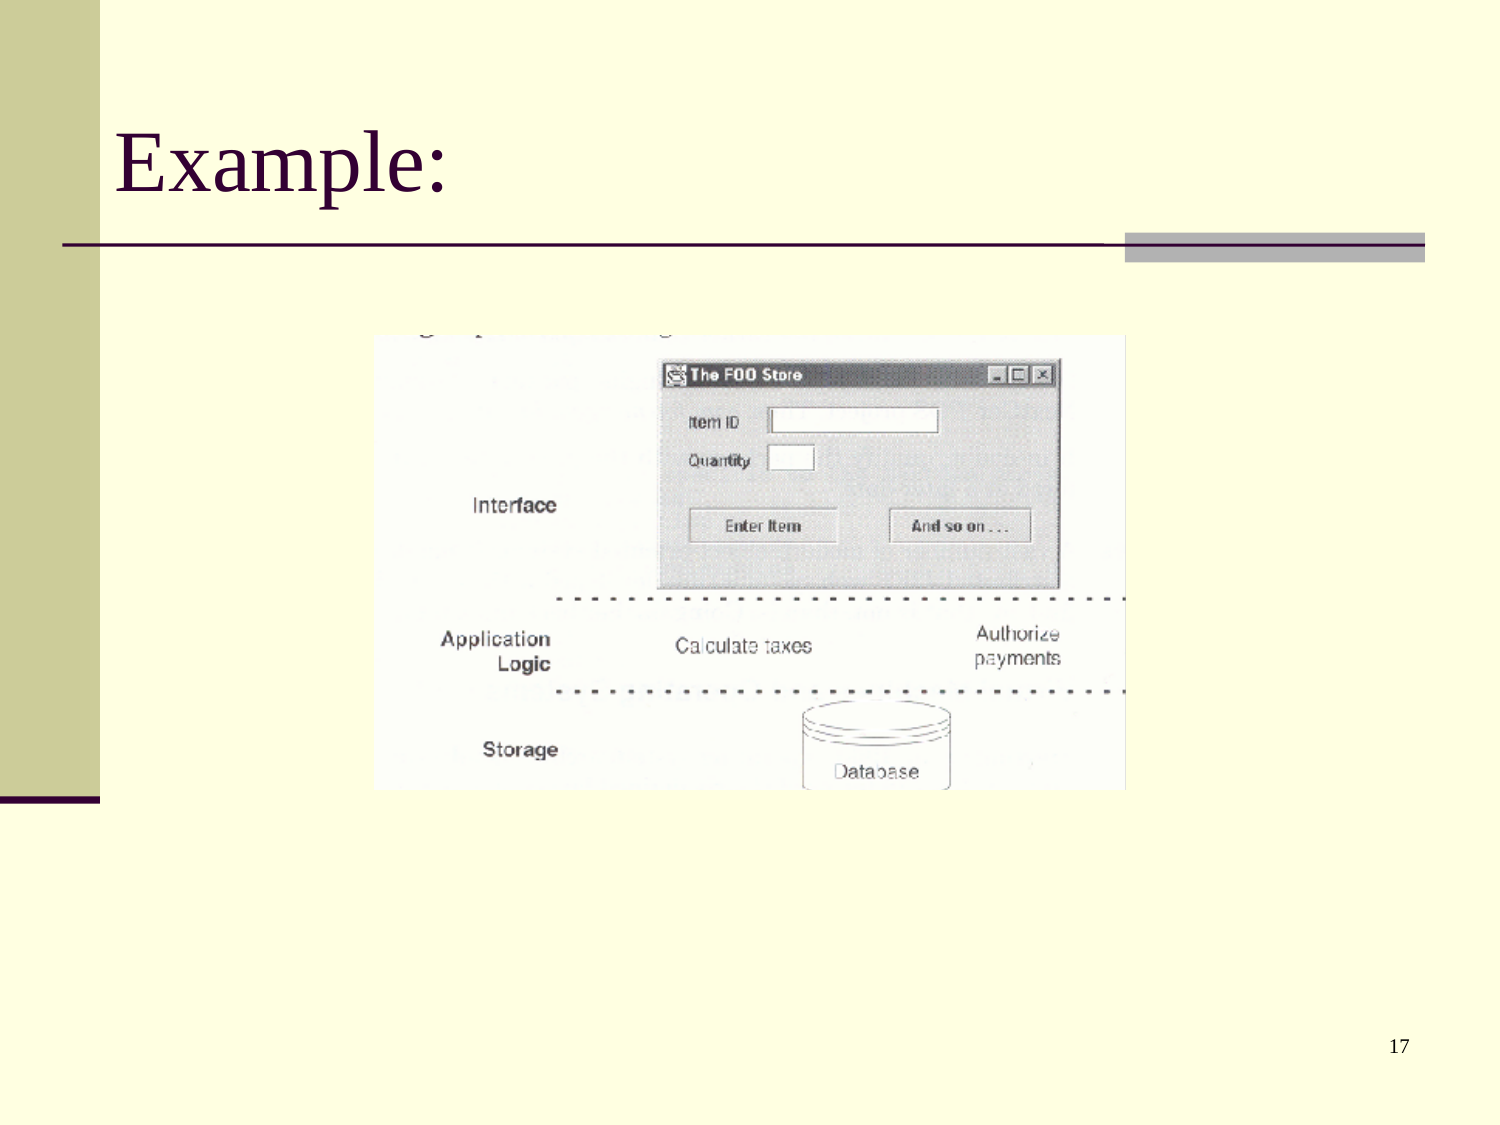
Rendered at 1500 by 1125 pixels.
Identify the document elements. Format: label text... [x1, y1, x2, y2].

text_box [373, 334, 1126, 791]
slide_number 17 [1112, 1024, 1426, 1101]
title Example: [99, 62, 1376, 251]
